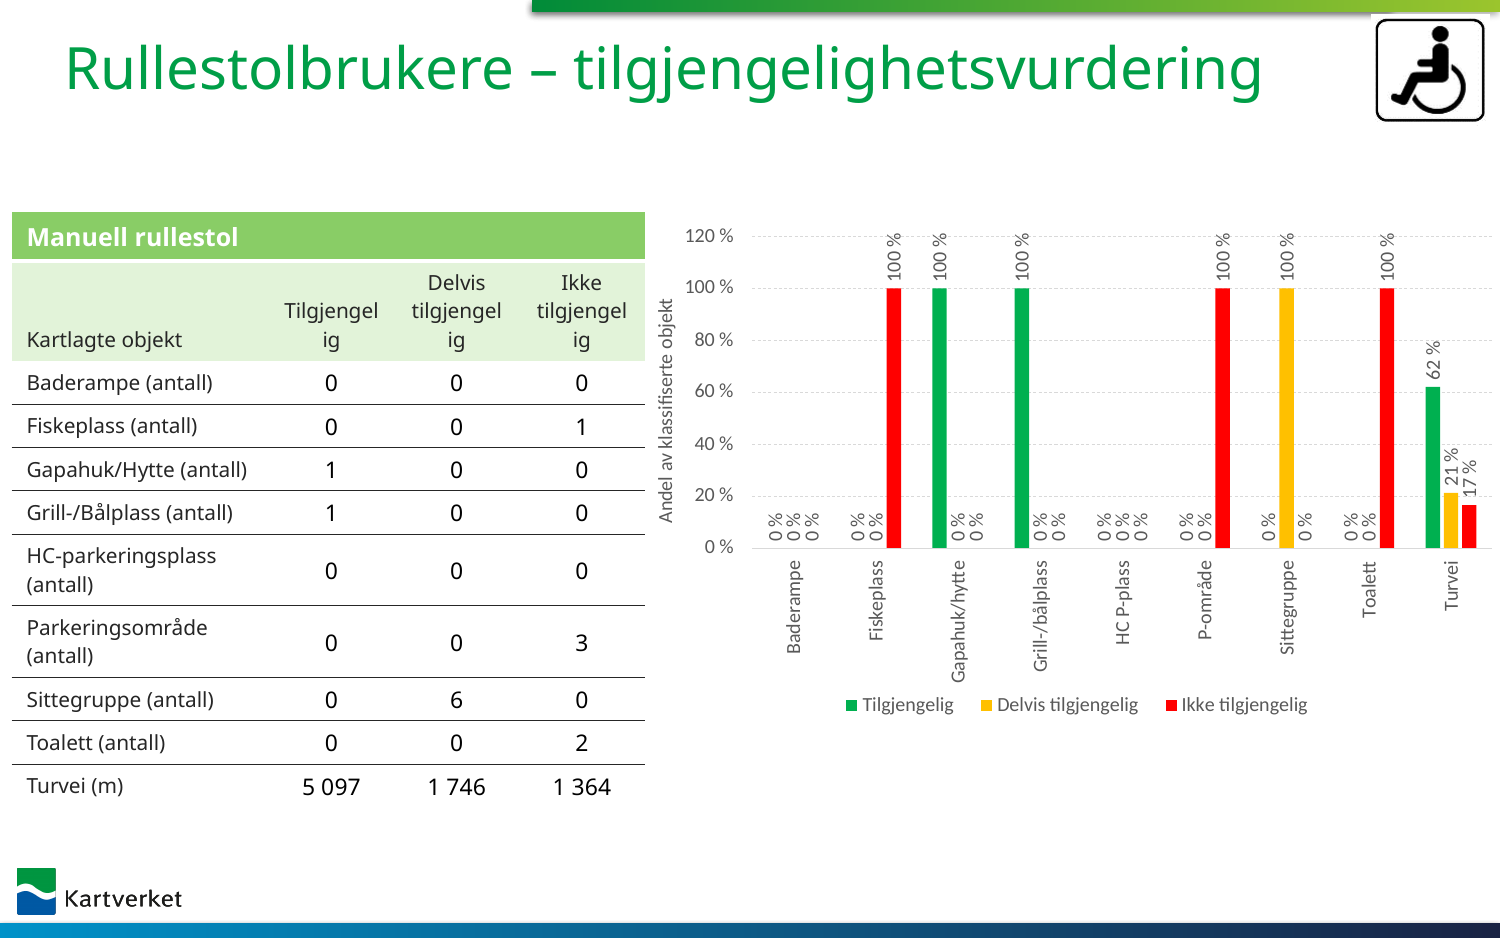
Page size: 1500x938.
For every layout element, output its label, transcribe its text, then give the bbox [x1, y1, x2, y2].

table_cell 1 [269, 491, 394, 534]
table_cell 0 [519, 448, 638, 490]
picture [643, 218, 1500, 728]
table_cell 0 [394, 721, 519, 764]
table_cell 0 [394, 361, 519, 404]
table_cell 0 [269, 361, 394, 404]
table_cell 1 746 [394, 765, 519, 807]
table_cell Kartlagte objekt [12, 263, 269, 361]
table_cell 1 364 [519, 765, 645, 807]
table_cell Baderampe (antall) [12, 361, 269, 404]
table_header Manuell rullestol [12, 212, 645, 259]
table_cell 0 [269, 721, 394, 764]
table_cell Delvis tilgjengelig [394, 263, 519, 361]
table_cell 0 [269, 535, 394, 605]
table_cell 3 [519, 606, 638, 677]
table_cell 0 [269, 606, 394, 677]
table_cell 0 [394, 405, 519, 447]
table_cell Toalett (antall) [12, 721, 269, 764]
table_cell Parkeringsområde (antall) [12, 606, 269, 677]
table_cell 0 [394, 535, 519, 605]
table_cell 0 [394, 448, 519, 490]
picture [1371, 13, 1491, 127]
table_cell 1 [519, 405, 638, 447]
table_cell 0 [269, 405, 394, 447]
table_cell 2 [519, 721, 645, 764]
table_cell Grill-/Bålplass (antall) [12, 491, 269, 534]
table_cell Tilgjengelig [269, 263, 394, 361]
table_cell Turvei (m) [12, 765, 269, 807]
table_cell 0 [269, 678, 394, 720]
table_cell Gapahuk/Hytte (antall) [12, 448, 269, 490]
table_cell 0 [394, 491, 519, 534]
table_cell 0 [519, 678, 638, 720]
table_cell 1 [269, 448, 394, 490]
table_cell 5 097 [269, 765, 394, 807]
table_cell Fiskeplass (antall) [12, 405, 269, 447]
table_cell Ikke tilgjengelig [519, 263, 638, 361]
table_cell 6 [394, 678, 519, 720]
table_cell 0 [519, 535, 638, 605]
table_cell 0 [519, 361, 638, 404]
text_box Rullestolbrukere – tilgjengelighetsvurdering [49, 12, 1372, 109]
table_cell 0 [519, 491, 638, 534]
table_cell HC-parkeringsplass (antall) [12, 535, 269, 605]
table_cell 0 [394, 606, 519, 677]
table_cell Sittegruppe (antall) [12, 678, 269, 720]
